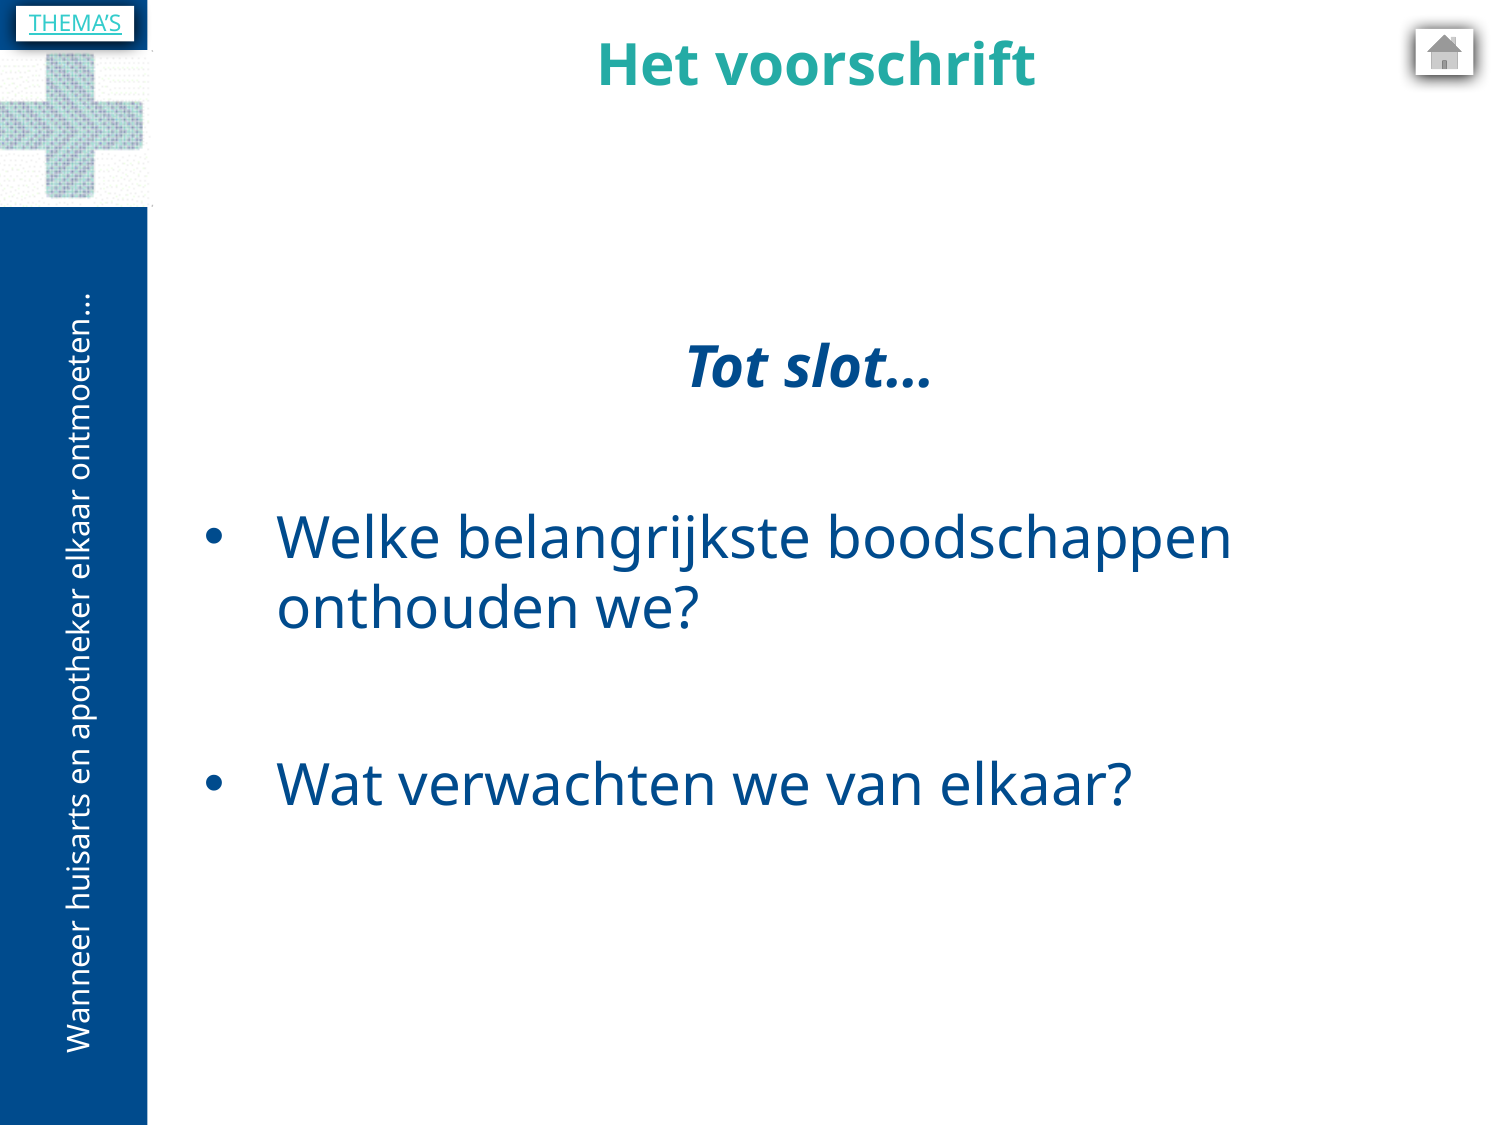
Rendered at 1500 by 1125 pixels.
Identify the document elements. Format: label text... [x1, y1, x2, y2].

list Het voorschrift [174, 28, 1458, 121]
text_box THEMA’S [15, 5, 135, 42]
text_box [1415, 28, 1474, 76]
picture [0, 50, 154, 207]
list Tot slot… Welke belangrijkste boodschappen onthouden we? Wat verwachten we van elkaar? [189, 329, 1431, 1125]
